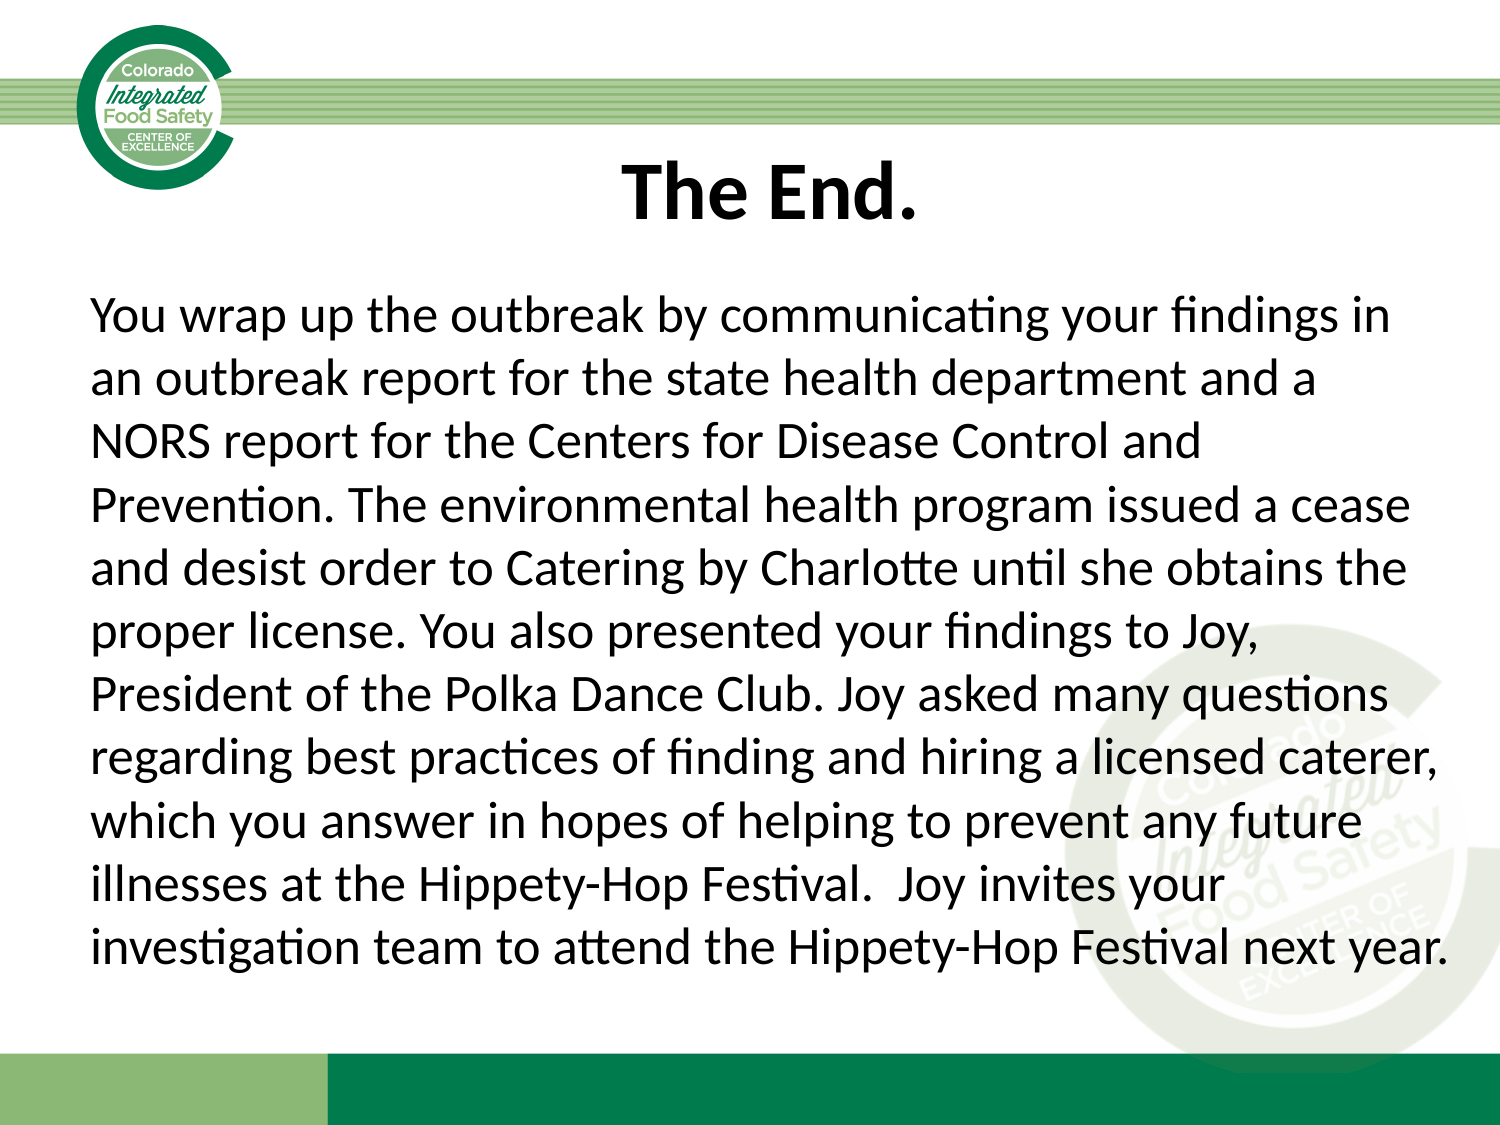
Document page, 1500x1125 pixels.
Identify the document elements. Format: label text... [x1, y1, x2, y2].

list You wrap up the outbreak by communicating your findings in an outbreak report for the state health department and a NORS report for the Centers for Disease Control and Prevention. The environmental health program issued a cease and desist order to Catering by Charlotte until she obtains the proper license. You also presented your findings to Joy, President of the Polka Dance Club. Joy asked many questions regarding best practices of finding and hiring a licensed caterer, which you answer in hopes of helping to prevent any future illnesses at the Hippety-Hop Festival. Joy invites your investigation team to attend the Hippety-Hop Festival next year. [75, 272, 1466, 1001]
picture [0, 25, 1500, 1125]
title The End. [75, 100, 1466, 272]
